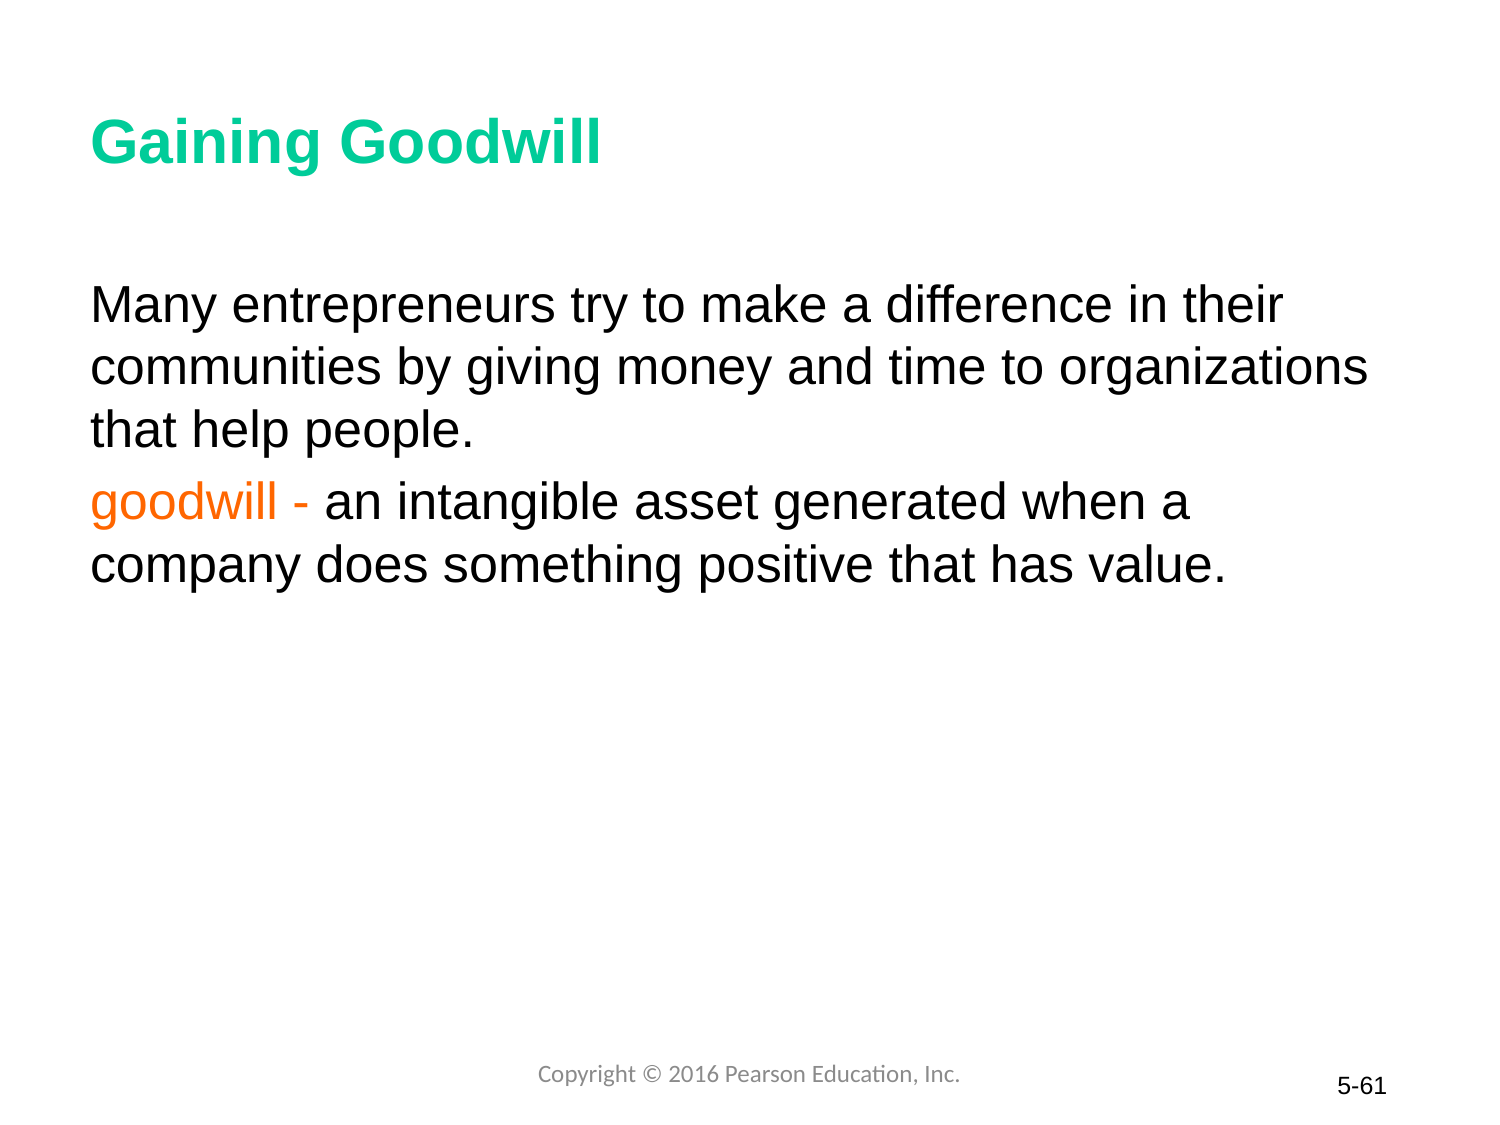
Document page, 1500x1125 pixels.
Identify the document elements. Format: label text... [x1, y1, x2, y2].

list Many entrepreneurs try to make a difference in their communities by giving money and time to organizations that help people. goodwill - an intangible asset generated when a company does something positive that has value. [75, 262, 1425, 1005]
footer Copyright © 2016 Pearson Education, Inc. [512, 1042, 988, 1103]
title Gaining Goodwill [75, 45, 1425, 233]
